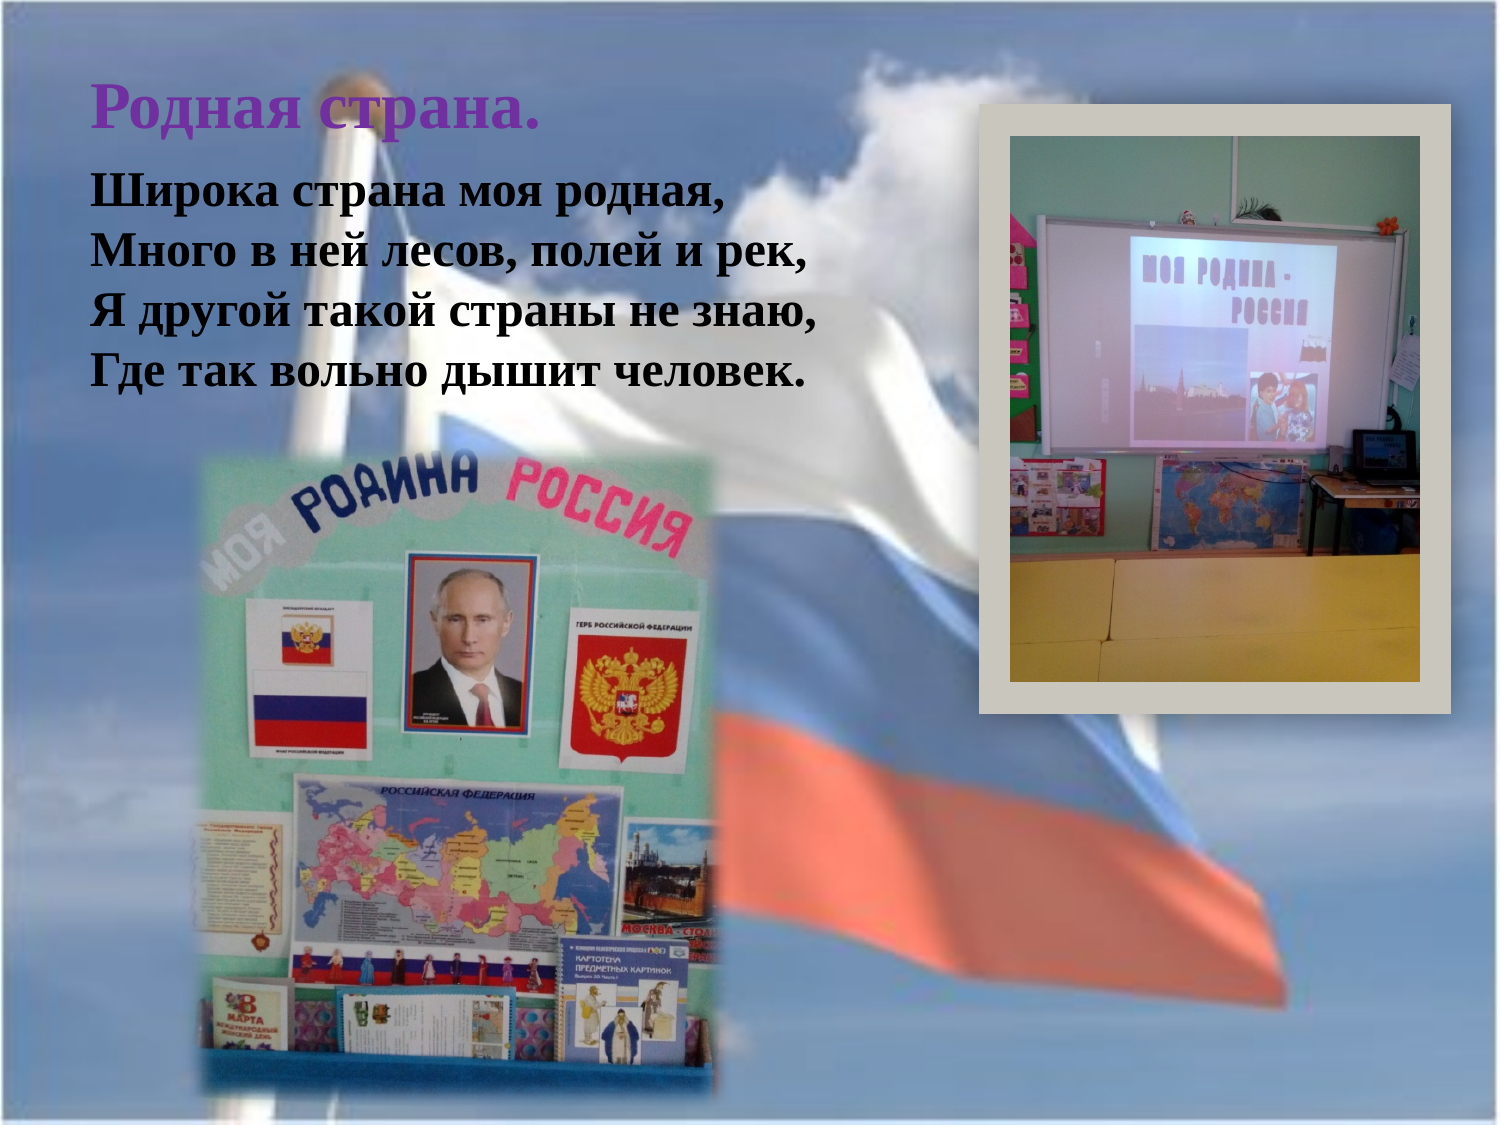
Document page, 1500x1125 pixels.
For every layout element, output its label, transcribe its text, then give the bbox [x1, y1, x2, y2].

title Родная страна. [75, 44, 569, 149]
picture [182, 438, 731, 1112]
picture [1009, 135, 1421, 683]
list Широка страна моя родная, Много в ней лесов, полей и рек, Я другой такой страны не знаю, Где так вольно дышит человек. [75, 149, 880, 445]
